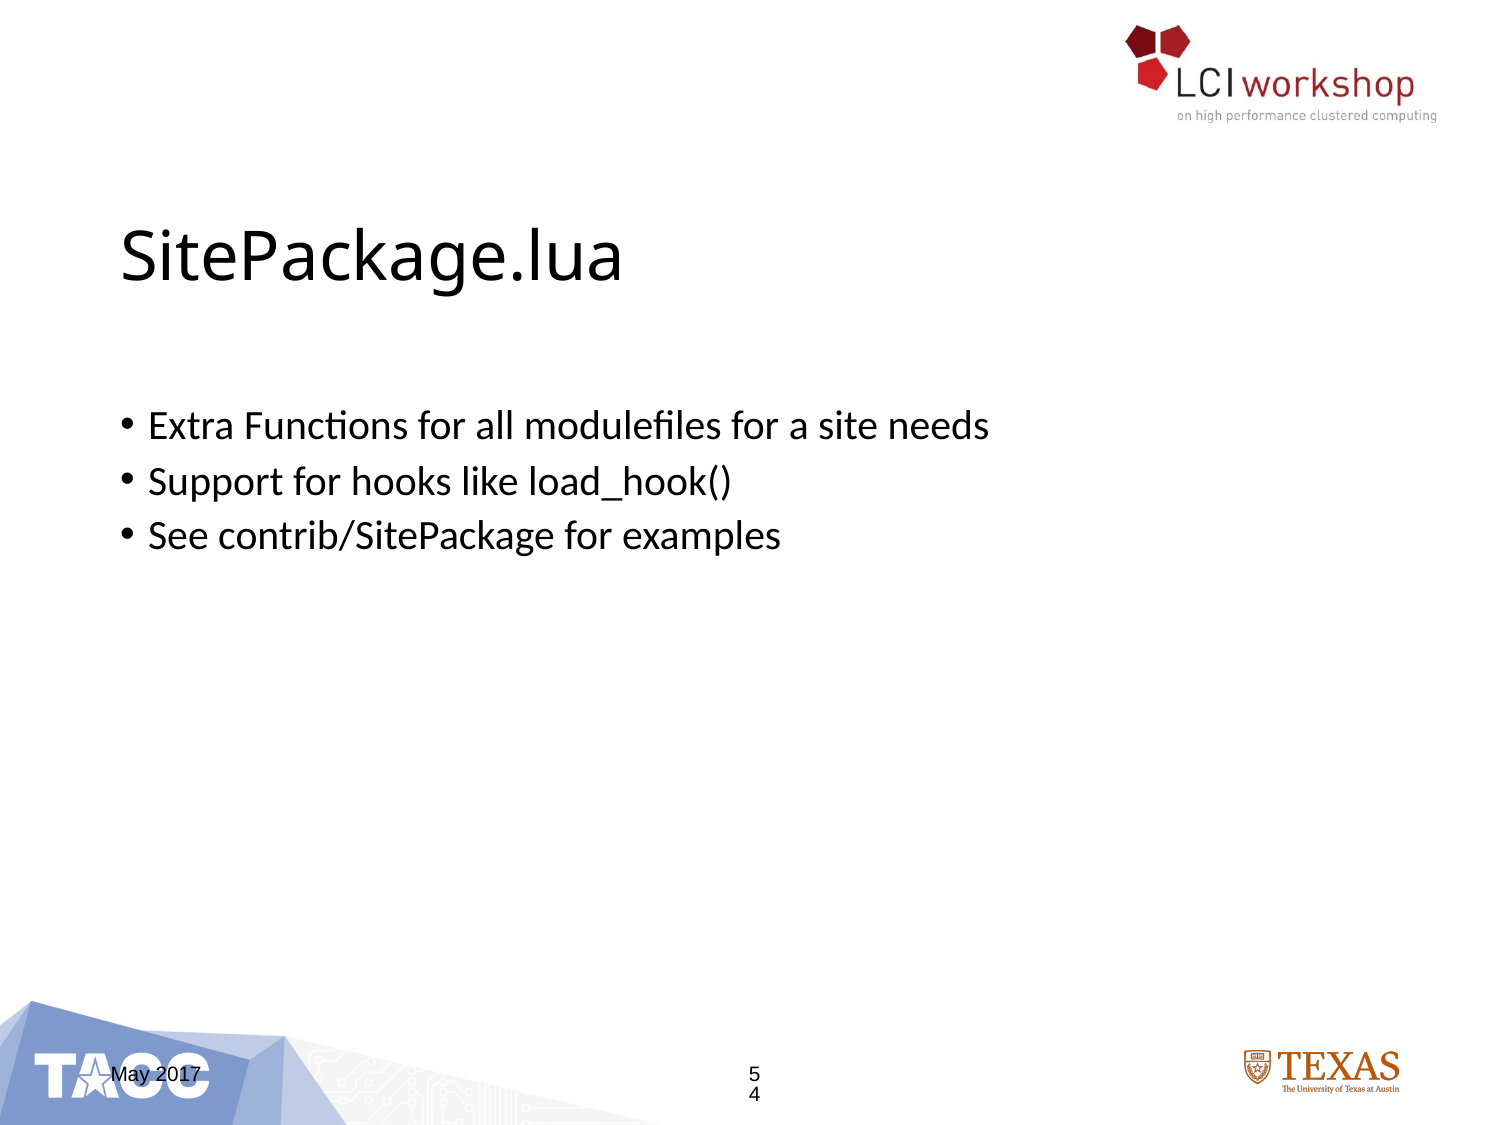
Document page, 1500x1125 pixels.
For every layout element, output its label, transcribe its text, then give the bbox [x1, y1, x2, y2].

text_box May 2017 [103, 1052, 441, 1093]
slide_number 54 [740, 1053, 771, 1092]
title SitePackage.lua [111, 178, 1426, 338]
picture [1210, 1017, 1433, 1125]
list Extra Functions for all modulefiles for a site needs Support for hooks like load_hook() See contrib/SitePackage for examples [111, 399, 1426, 754]
picture [1125, 25, 1436, 123]
picture [0, 999, 659, 1125]
